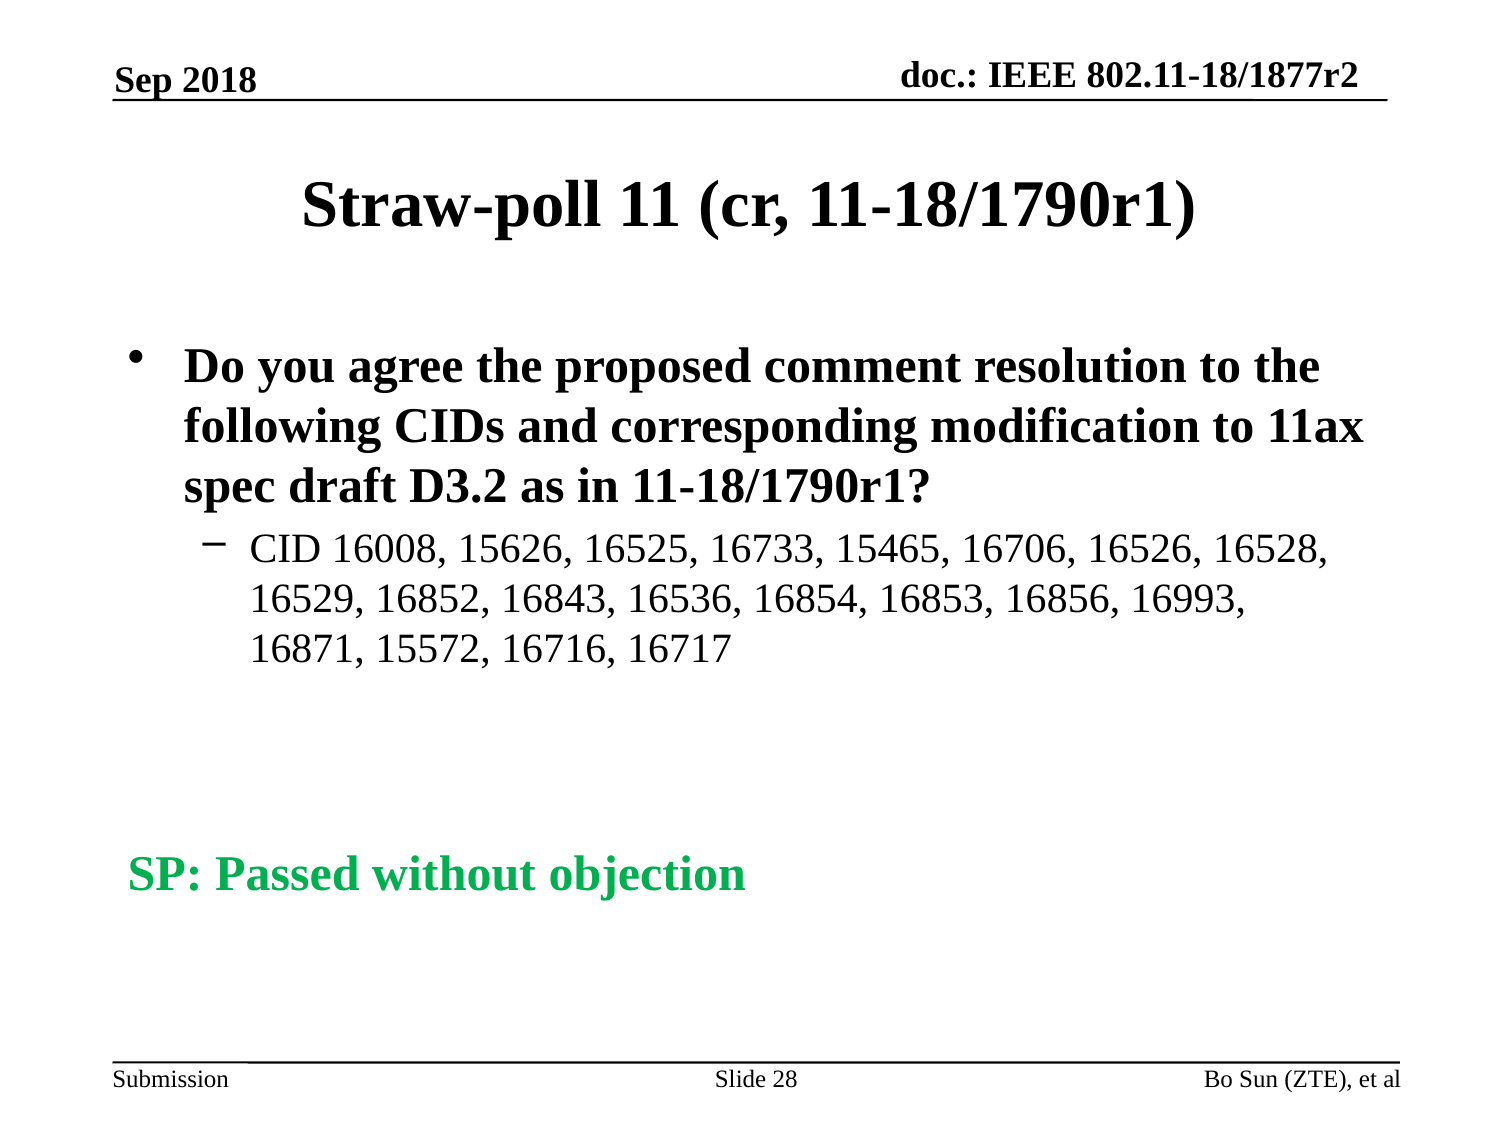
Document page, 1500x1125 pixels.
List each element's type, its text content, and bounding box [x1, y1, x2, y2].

footer Bo Sun (ZTE), et al [1200, 1061, 1402, 1093]
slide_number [114, 54, 259, 101]
slide_number Slide 28 [712, 1061, 800, 1093]
title Straw-poll 11 (cr, 11-18/1790r1) [112, 112, 1388, 288]
list Do you agree the proposed comment resolution to the following CIDs and corresponding modification to 11ax spec draft D3.2 as in 11-18/1790r1? CID 16008, 15626, 16525, 16733, 15465, 16706, 16526, 16528, 16529, 16852, 16843, 16536, 16854, 16853, 16856, 16993, 16871, 15572, 16716, 16717 SP: Passed without objection [112, 324, 1388, 1000]
